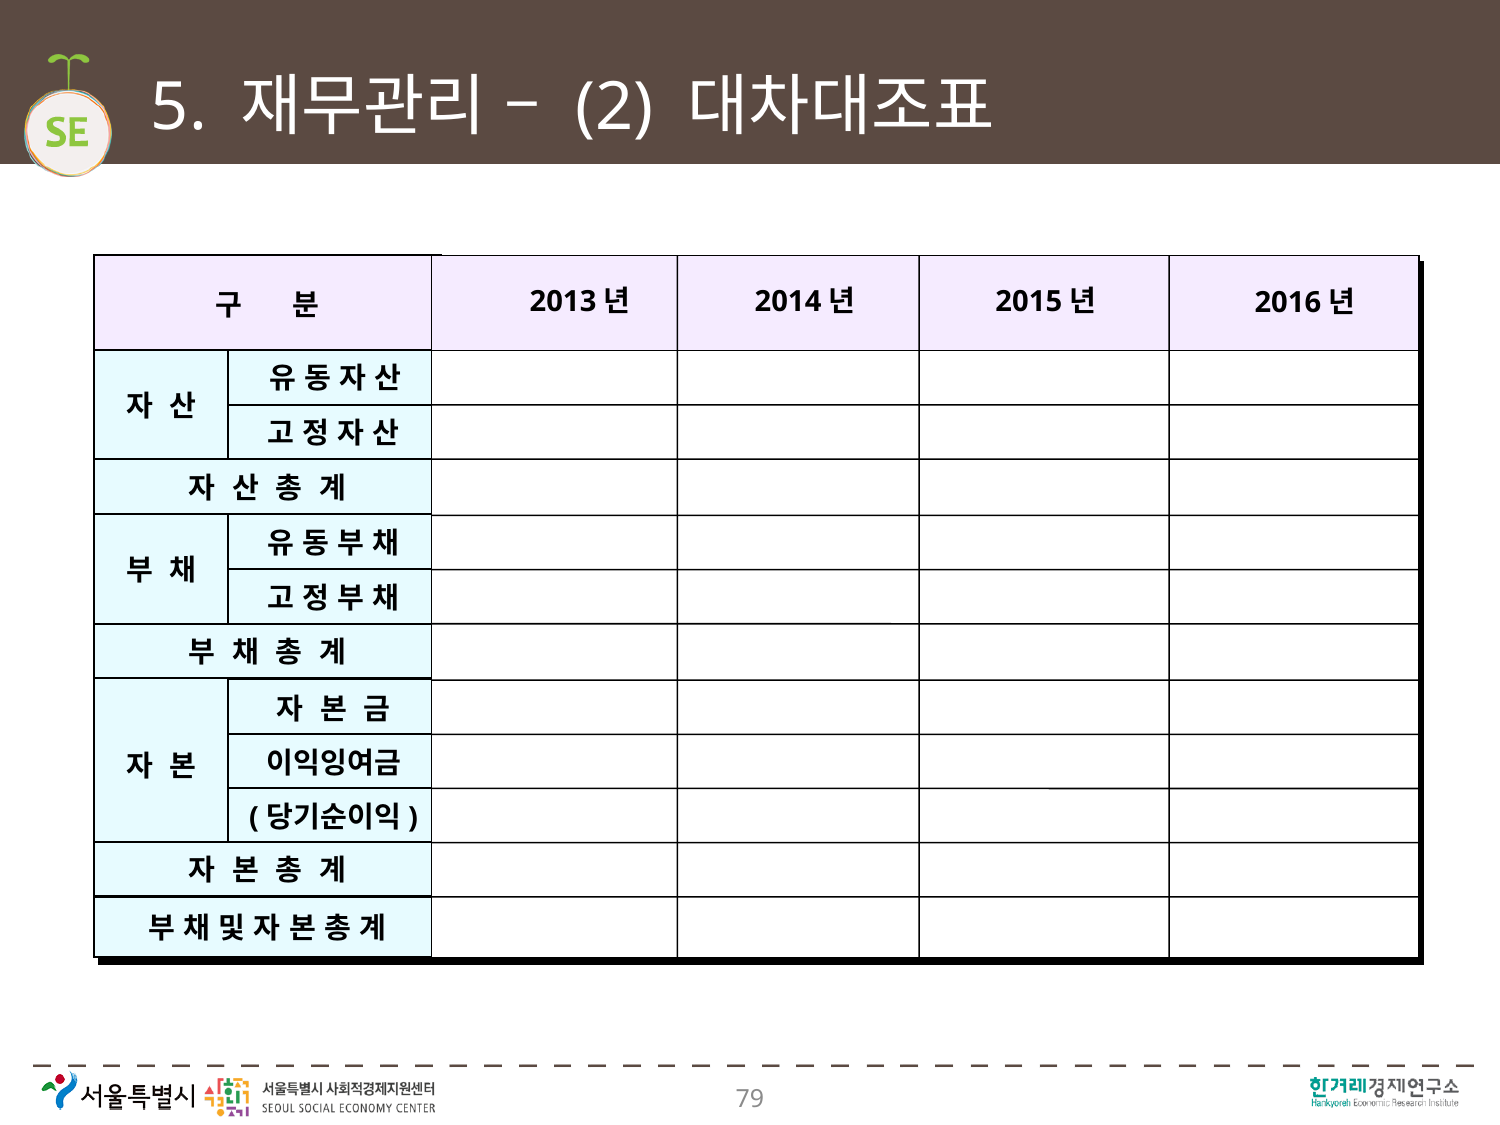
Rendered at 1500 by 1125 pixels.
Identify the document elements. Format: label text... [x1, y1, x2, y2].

picture [0, 0, 1500, 1125]
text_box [93, 255, 1424, 965]
slide_number 79 [696, 1069, 804, 1125]
title 5. 재무관리 – (2) 대차대조표 [135, 45, 1463, 161]
